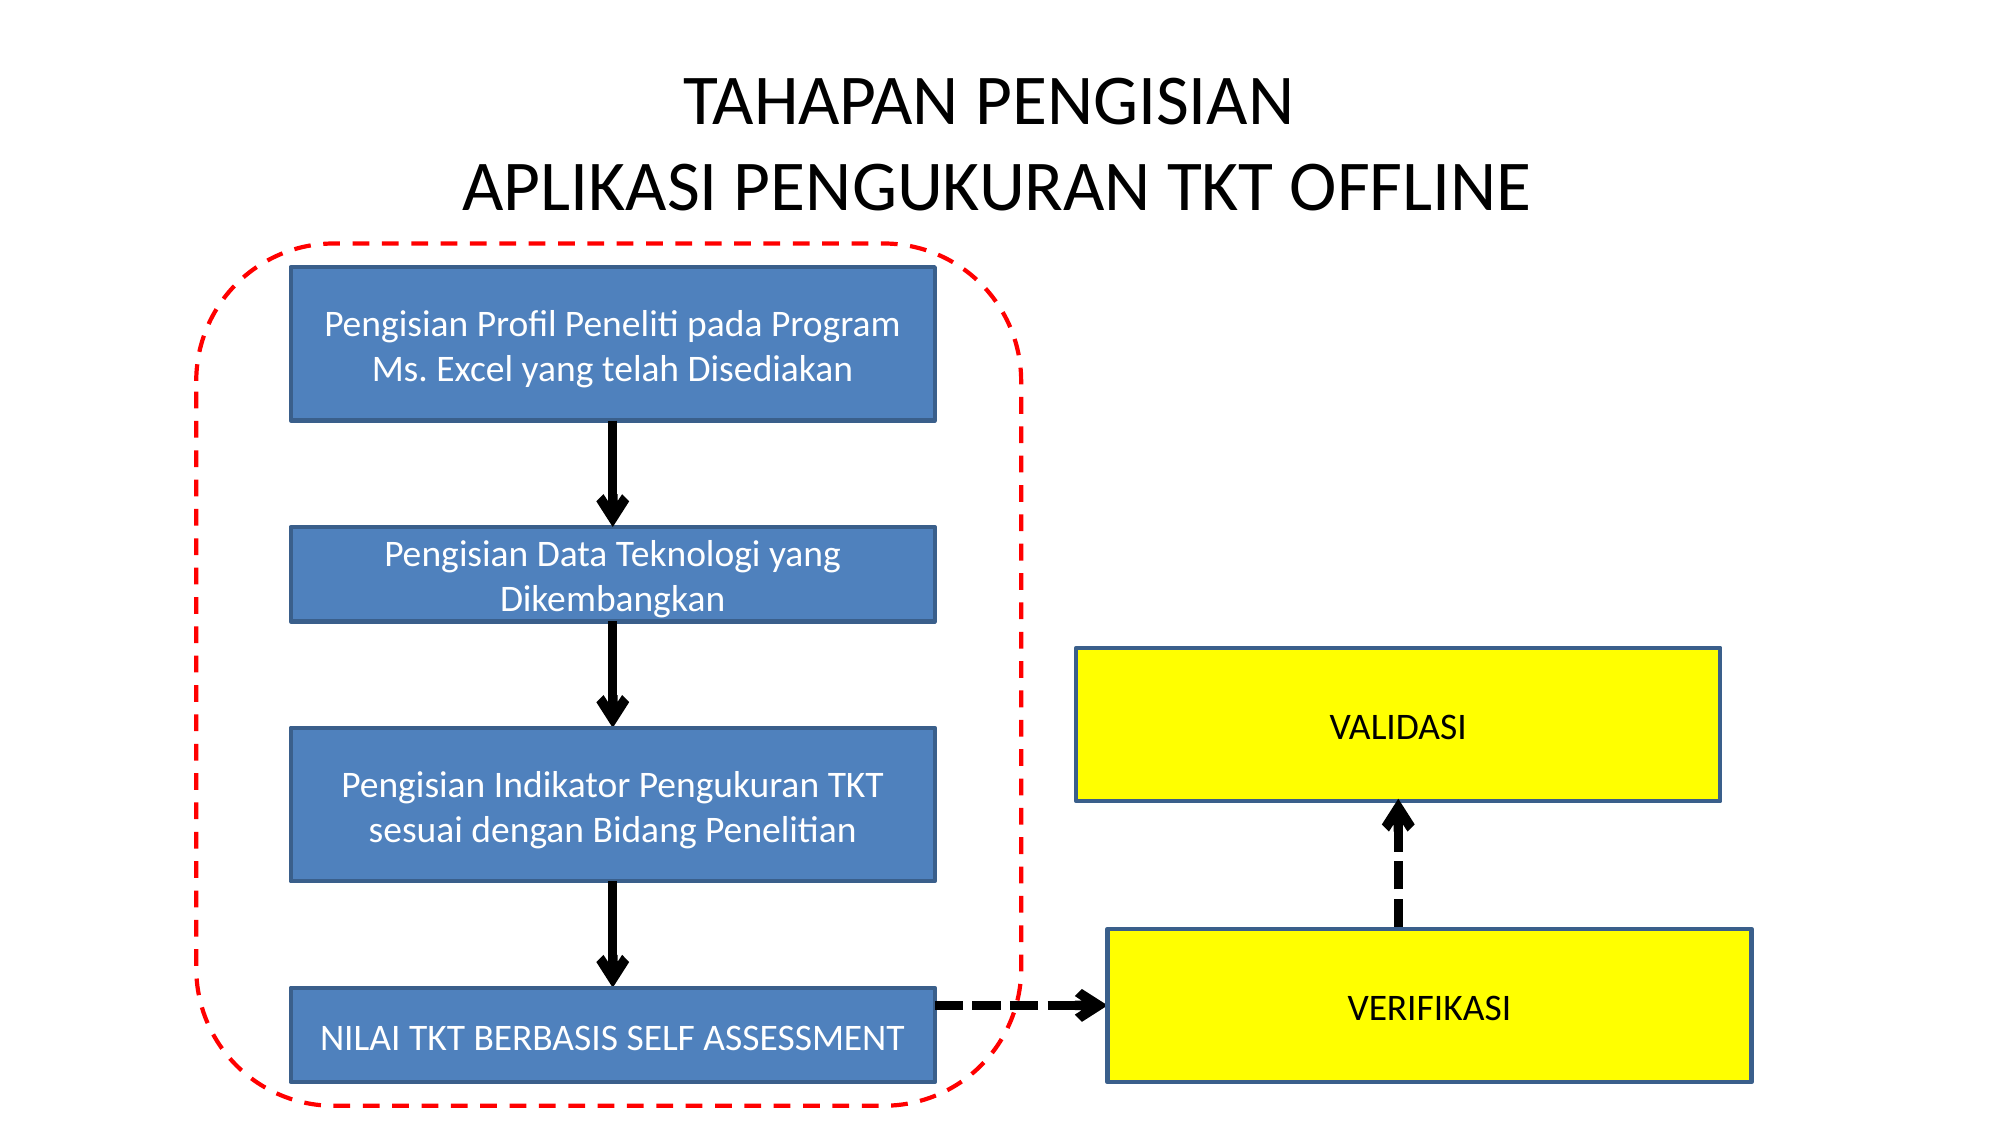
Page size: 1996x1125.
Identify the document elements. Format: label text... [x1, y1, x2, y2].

text_box [194, 241, 1024, 1108]
text_box Pengisian Profil Peneliti pada Program Ms. Excel yang telah Disediakan [289, 265, 937, 423]
text_box VERIFIKASI [1105, 927, 1754, 1084]
text_box VALIDASI [1074, 646, 1722, 803]
title TAHAPAN PENGISIAN APLIKASI PENGUKURAN TKT OFFLINE [99, 45, 1896, 233]
